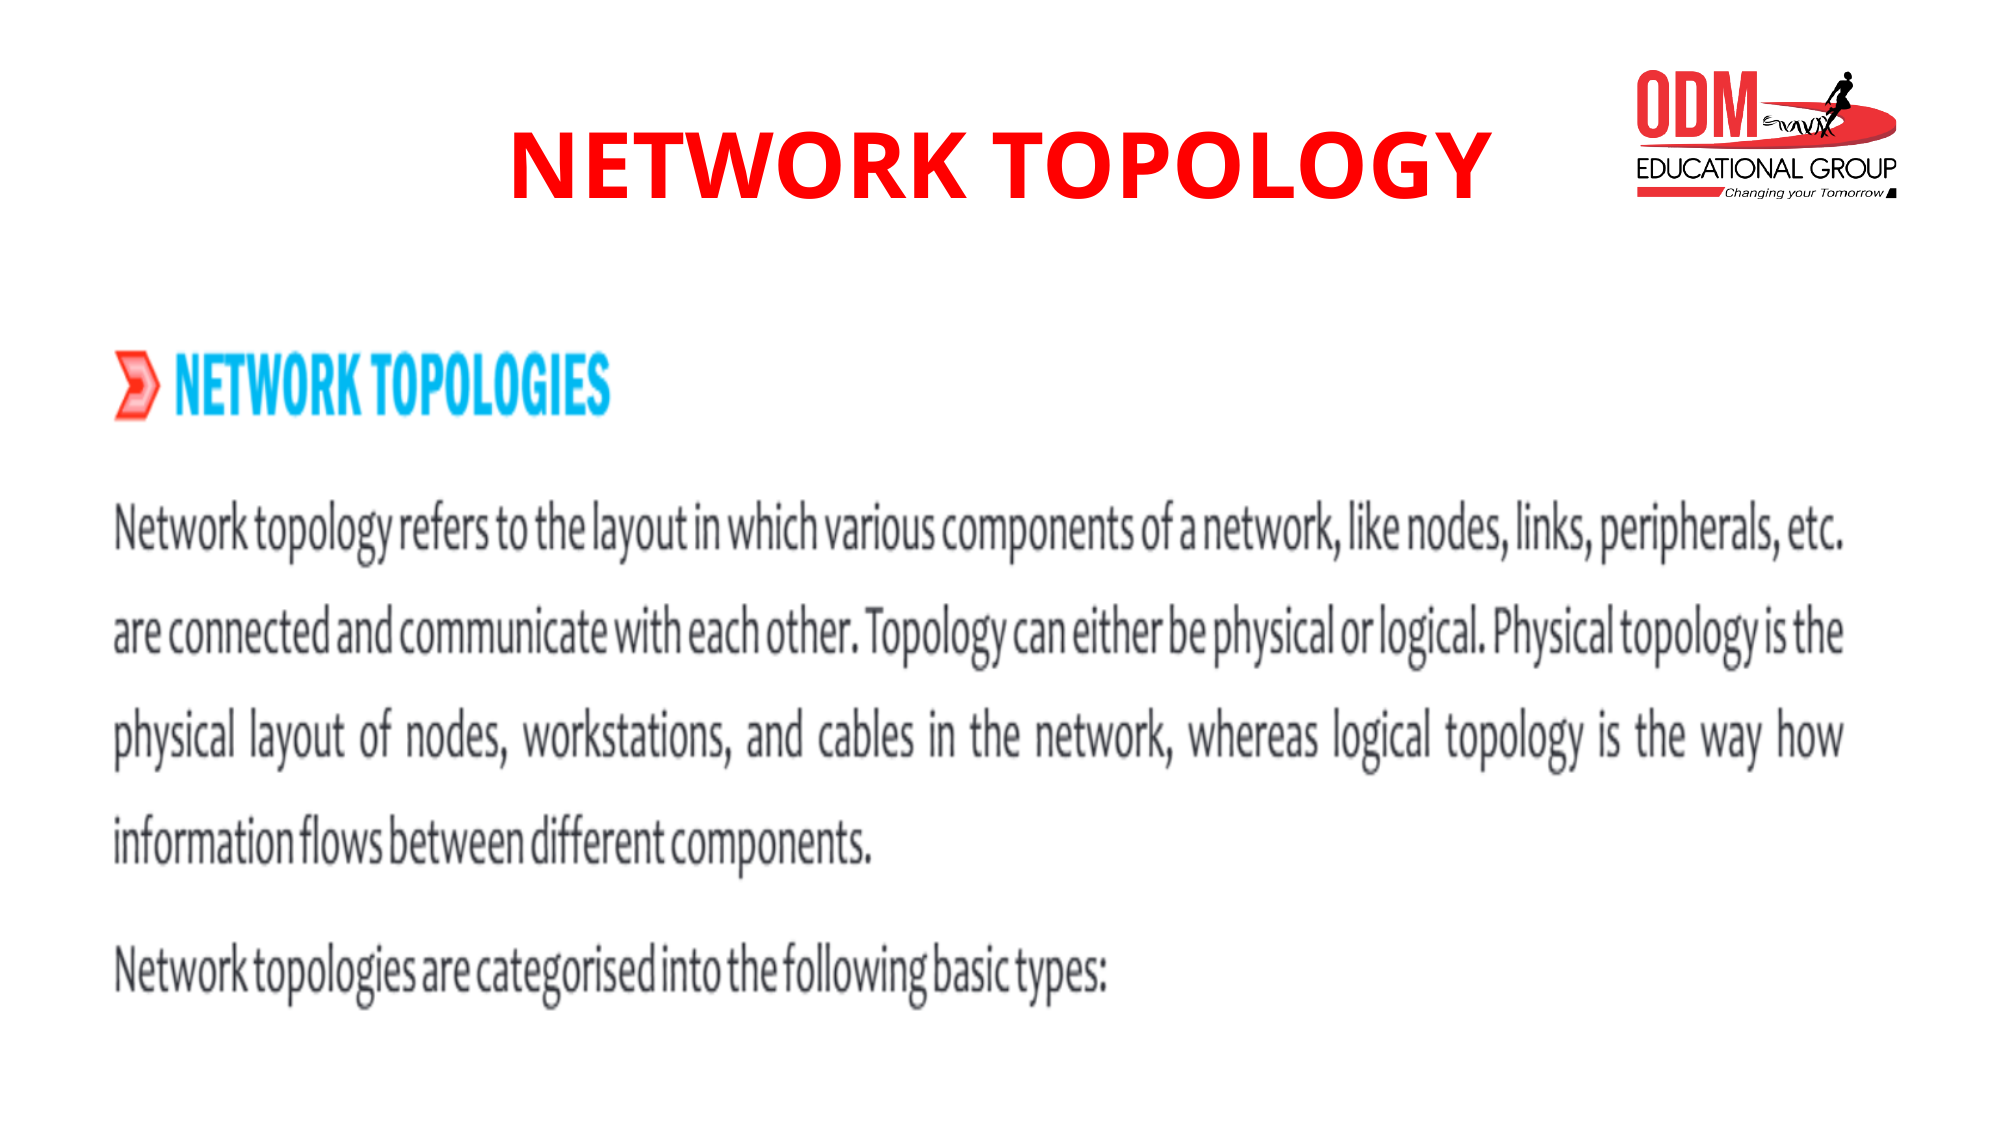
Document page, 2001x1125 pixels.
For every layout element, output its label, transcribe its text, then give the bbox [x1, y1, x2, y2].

title NETWORK TOPOLOGY [137, 59, 1863, 265]
picture [75, 265, 1883, 1055]
text_box [1637, 70, 1897, 199]
